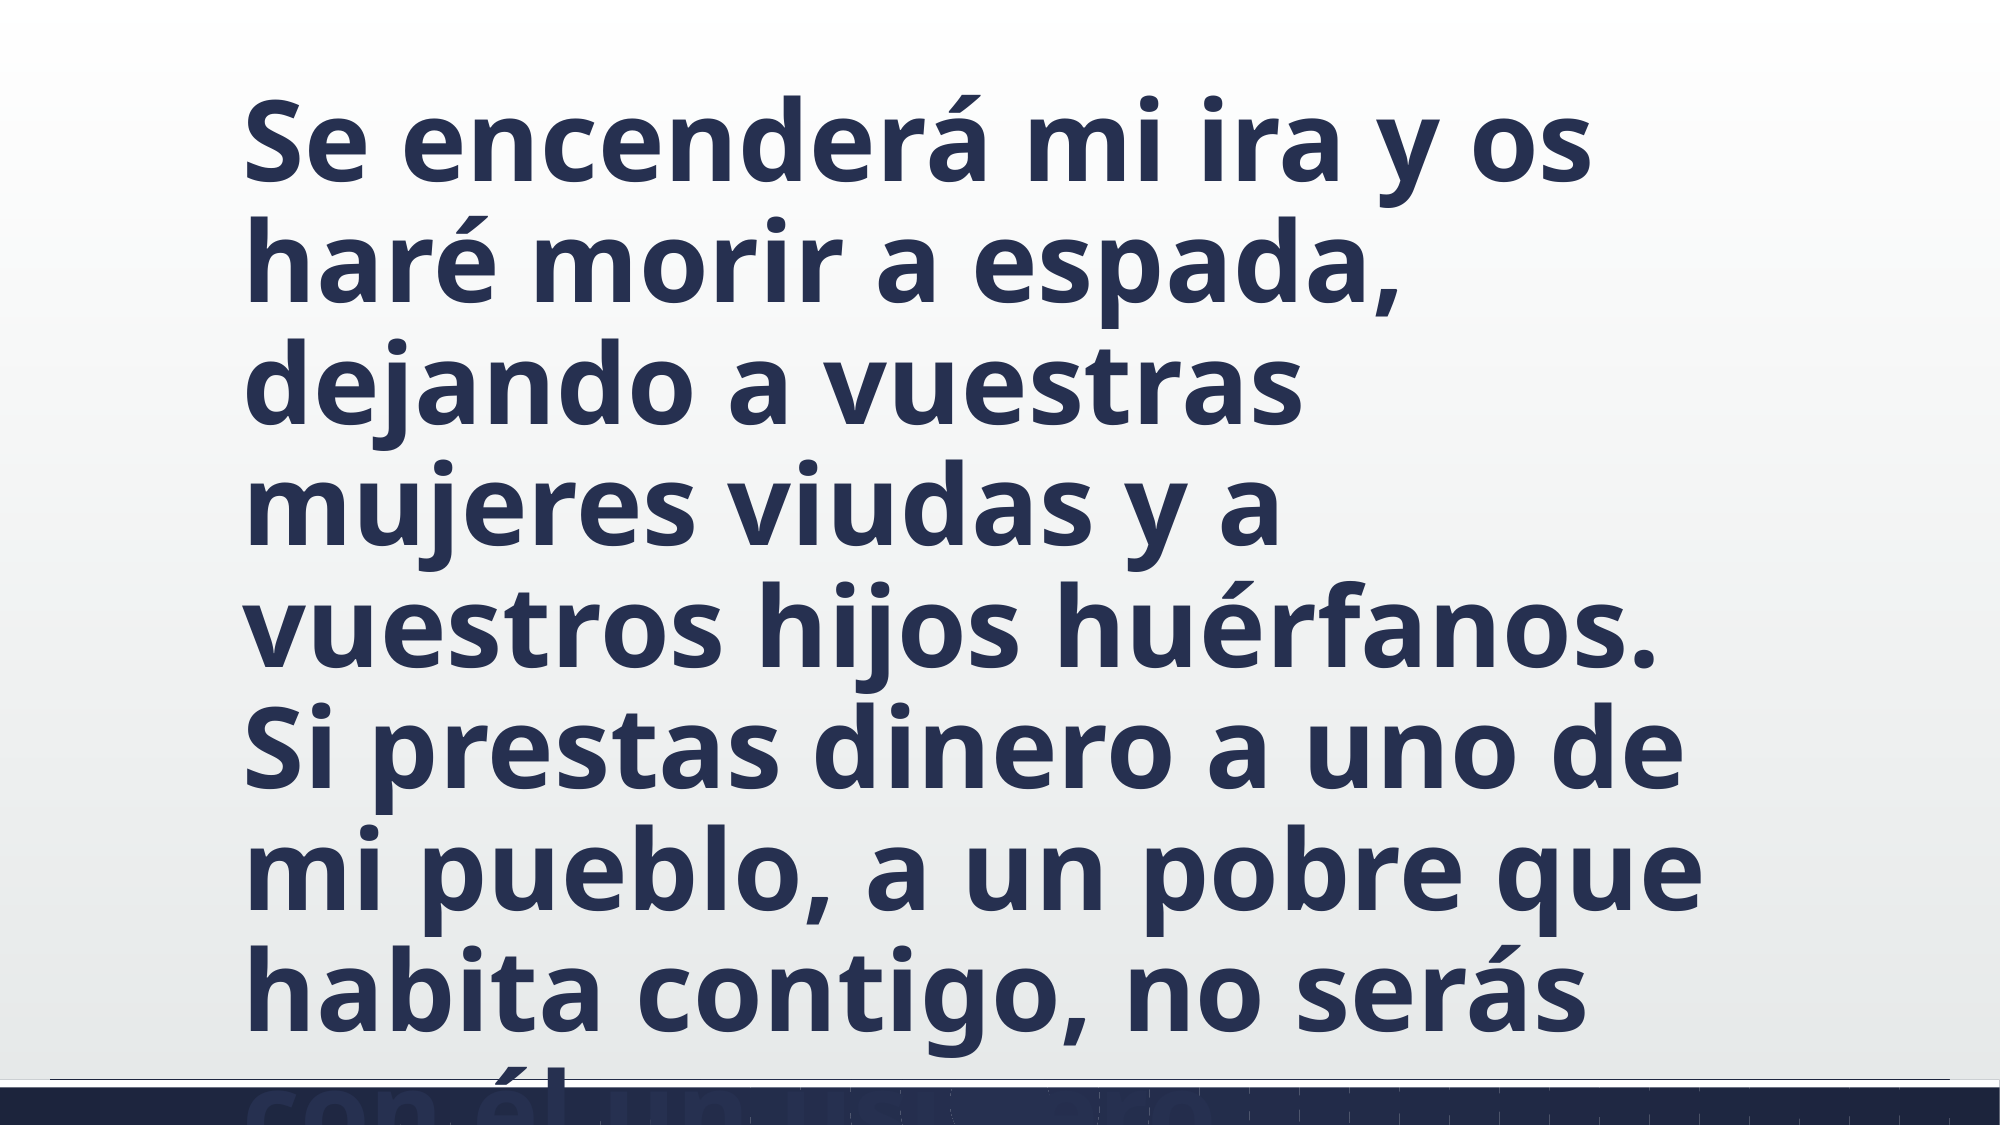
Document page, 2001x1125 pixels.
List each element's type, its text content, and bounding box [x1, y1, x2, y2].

list Se encenderá mi ira y os haré morir a espada, dejando a vuestras mujeres viudas y a vuestros hijos huérfanos. Si prestas dinero a uno de mi pueblo, a un pobre que habita contigo, no serás con él un usurero, cargándole intereses. [219, 76, 1780, 990]
